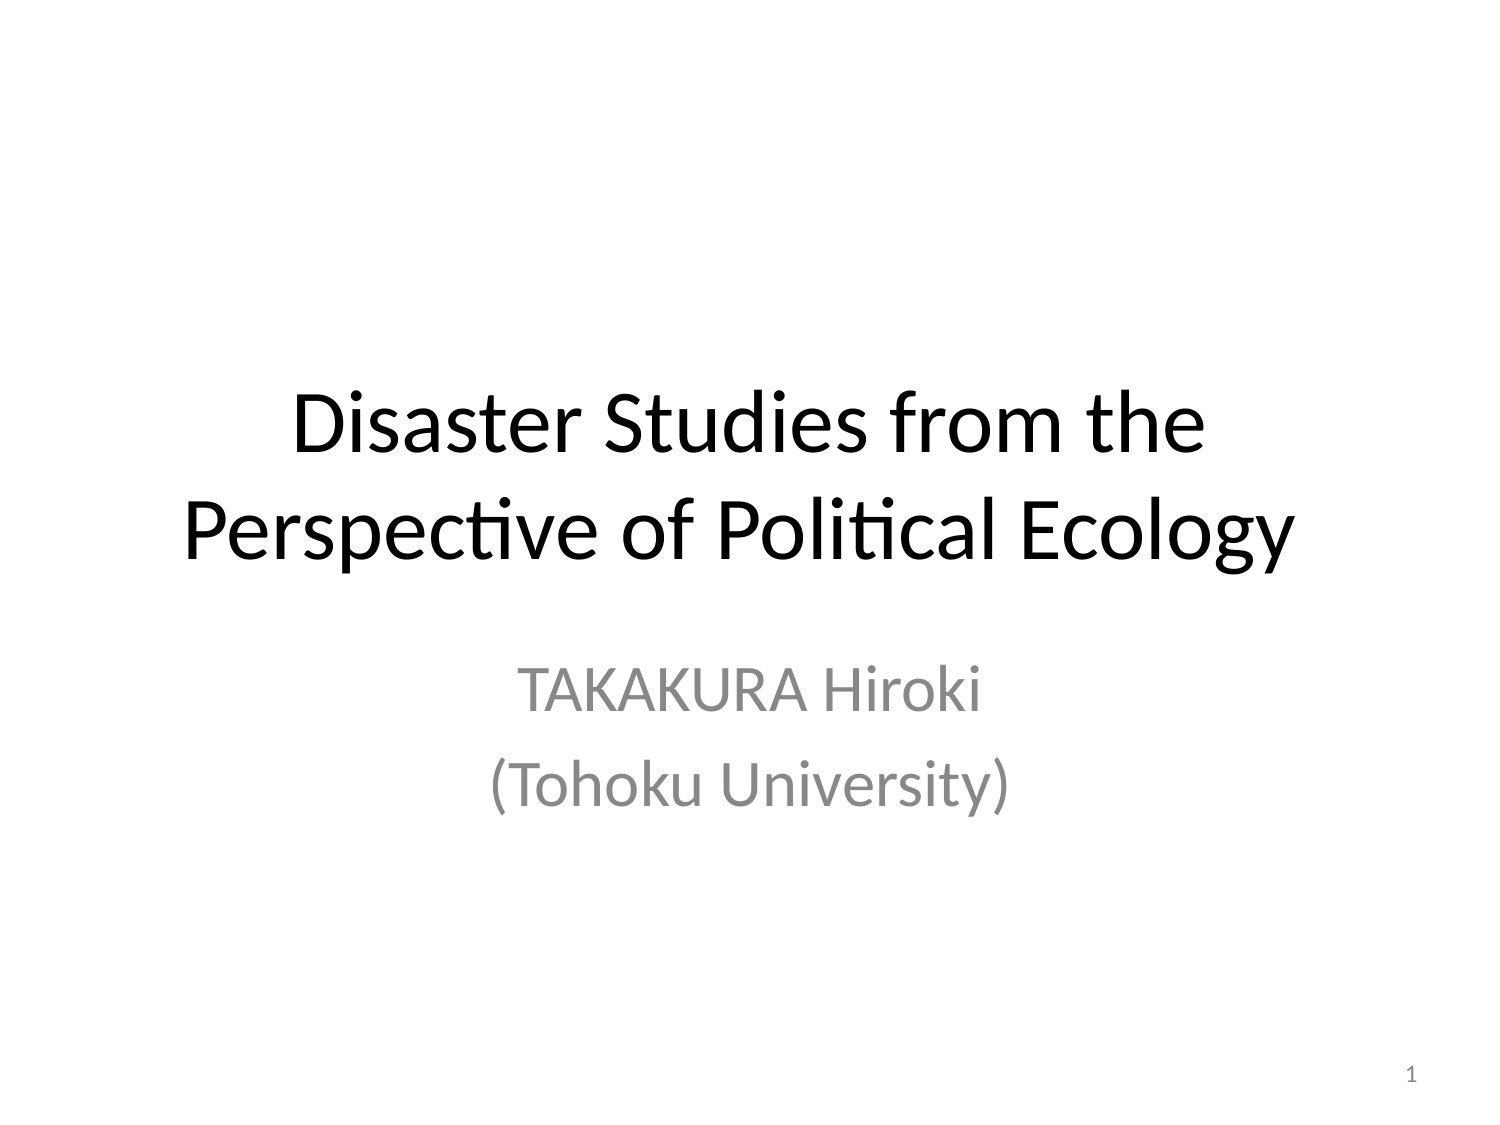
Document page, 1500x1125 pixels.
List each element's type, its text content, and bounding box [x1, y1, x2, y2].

title Disaster Studies from the Perspective of Political Ecology [111, 348, 1388, 592]
subtitle TAKAKURA Hiroki (Tohoku University) [224, 636, 1276, 926]
slide_number 1 [1394, 1050, 1426, 1096]
